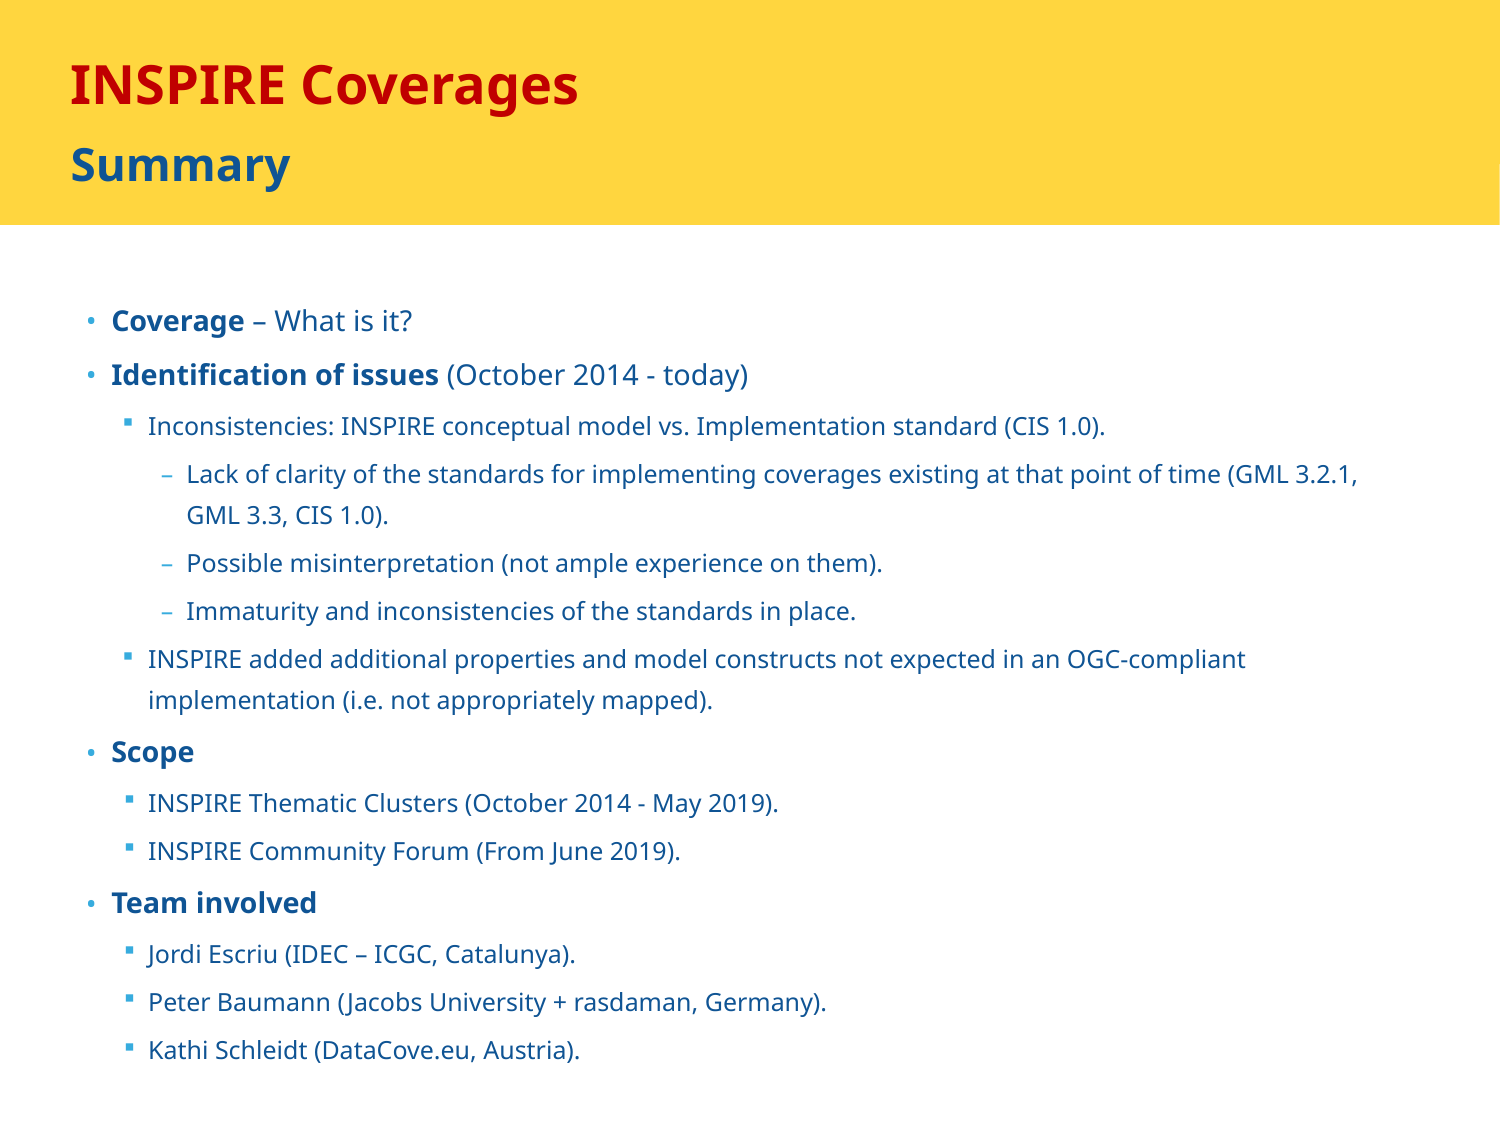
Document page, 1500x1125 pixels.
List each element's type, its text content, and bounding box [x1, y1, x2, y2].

list Coverage – What is it? Identification of issues (October 2014 - today) Inconsistencies: INSPIRE conceptual model vs. Implementation standard (CIS 1.0). Lack of clarity of the standards for implementing coverages existing at that point of time (GML 3.2.1, GML 3.3, CIS 1.0). Possible misinterpretation (not ample experience on them). Immaturity and inconsistencies of the standards in place. INSPIRE added additional properties and model constructs not expected in an OGC-compliant implementation (i.e. not appropriately mapped). Scope INSPIRE Thematic Clusters (October 2014 - May 2019). INSPIRE Community Forum (From June 2019). Team involved Jordi Escriu (IDEC – ICGC, Catalunya). Peter Baumann (Jacobs University + rasdaman, Germany). Kathi Schleidt (DataCove.eu, Austria). [70, 284, 1430, 1088]
title INSPIRE Coverages Summary [70, 50, 1430, 192]
